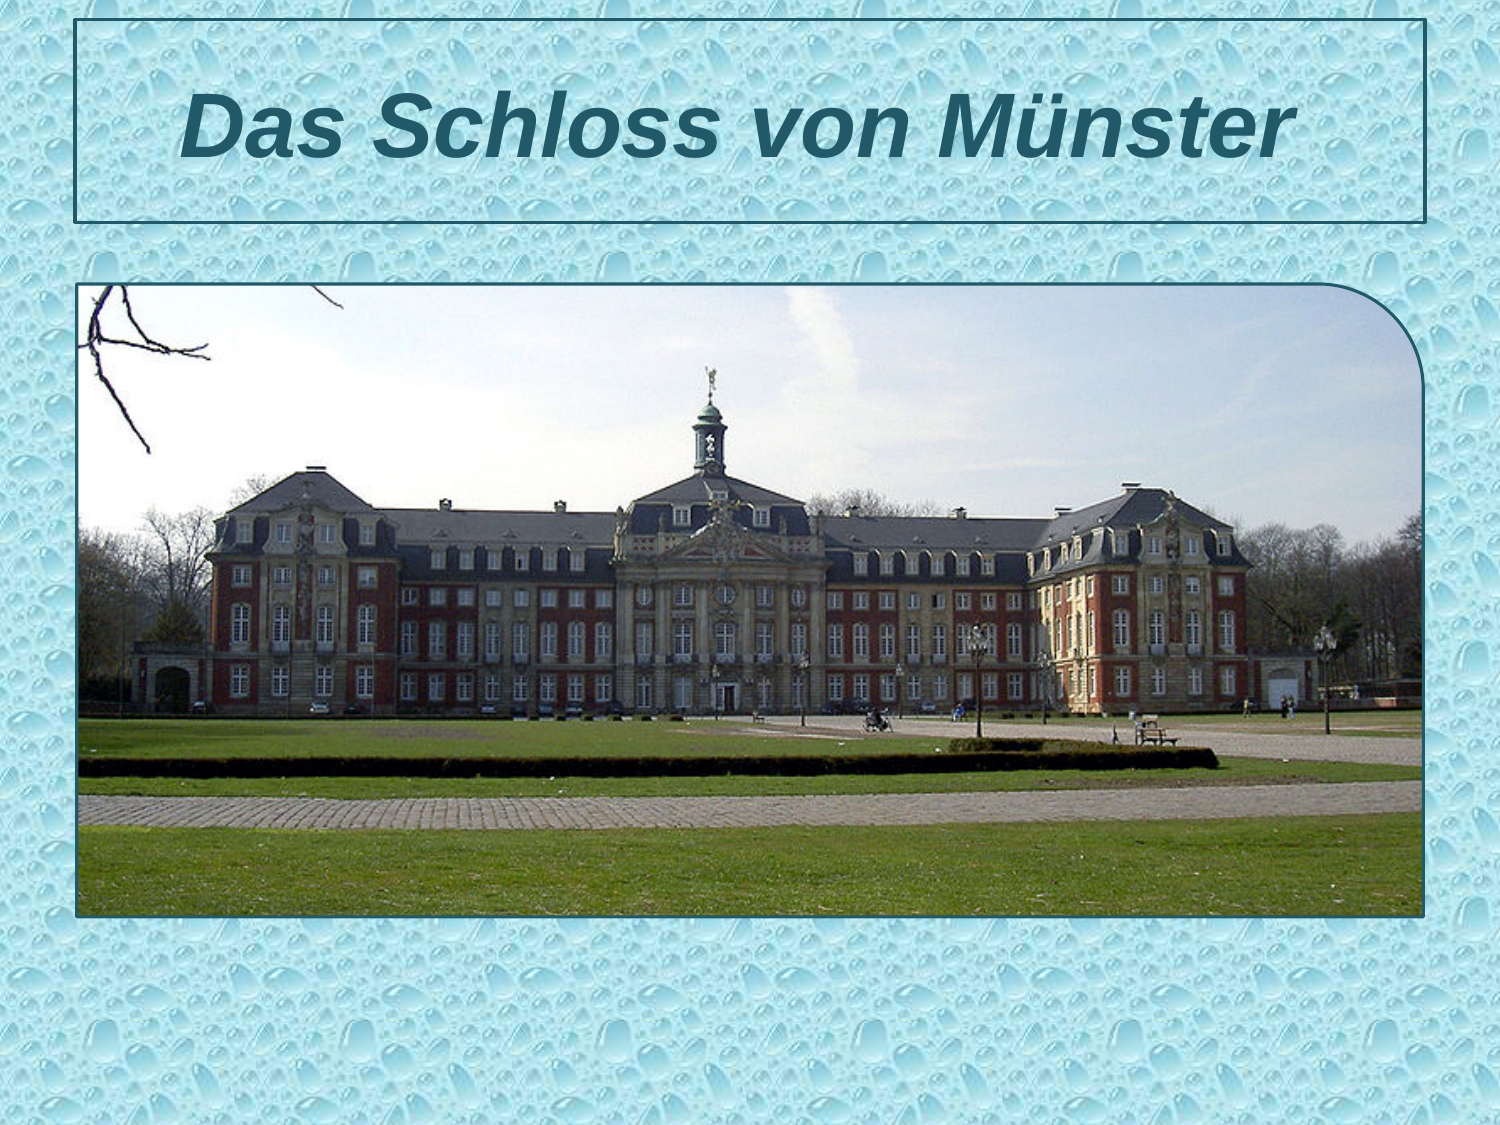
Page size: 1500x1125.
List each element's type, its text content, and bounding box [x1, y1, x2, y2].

title Das Schloss von Münster [75, 19, 1425, 223]
picture [0, 0, 1500, 1125]
